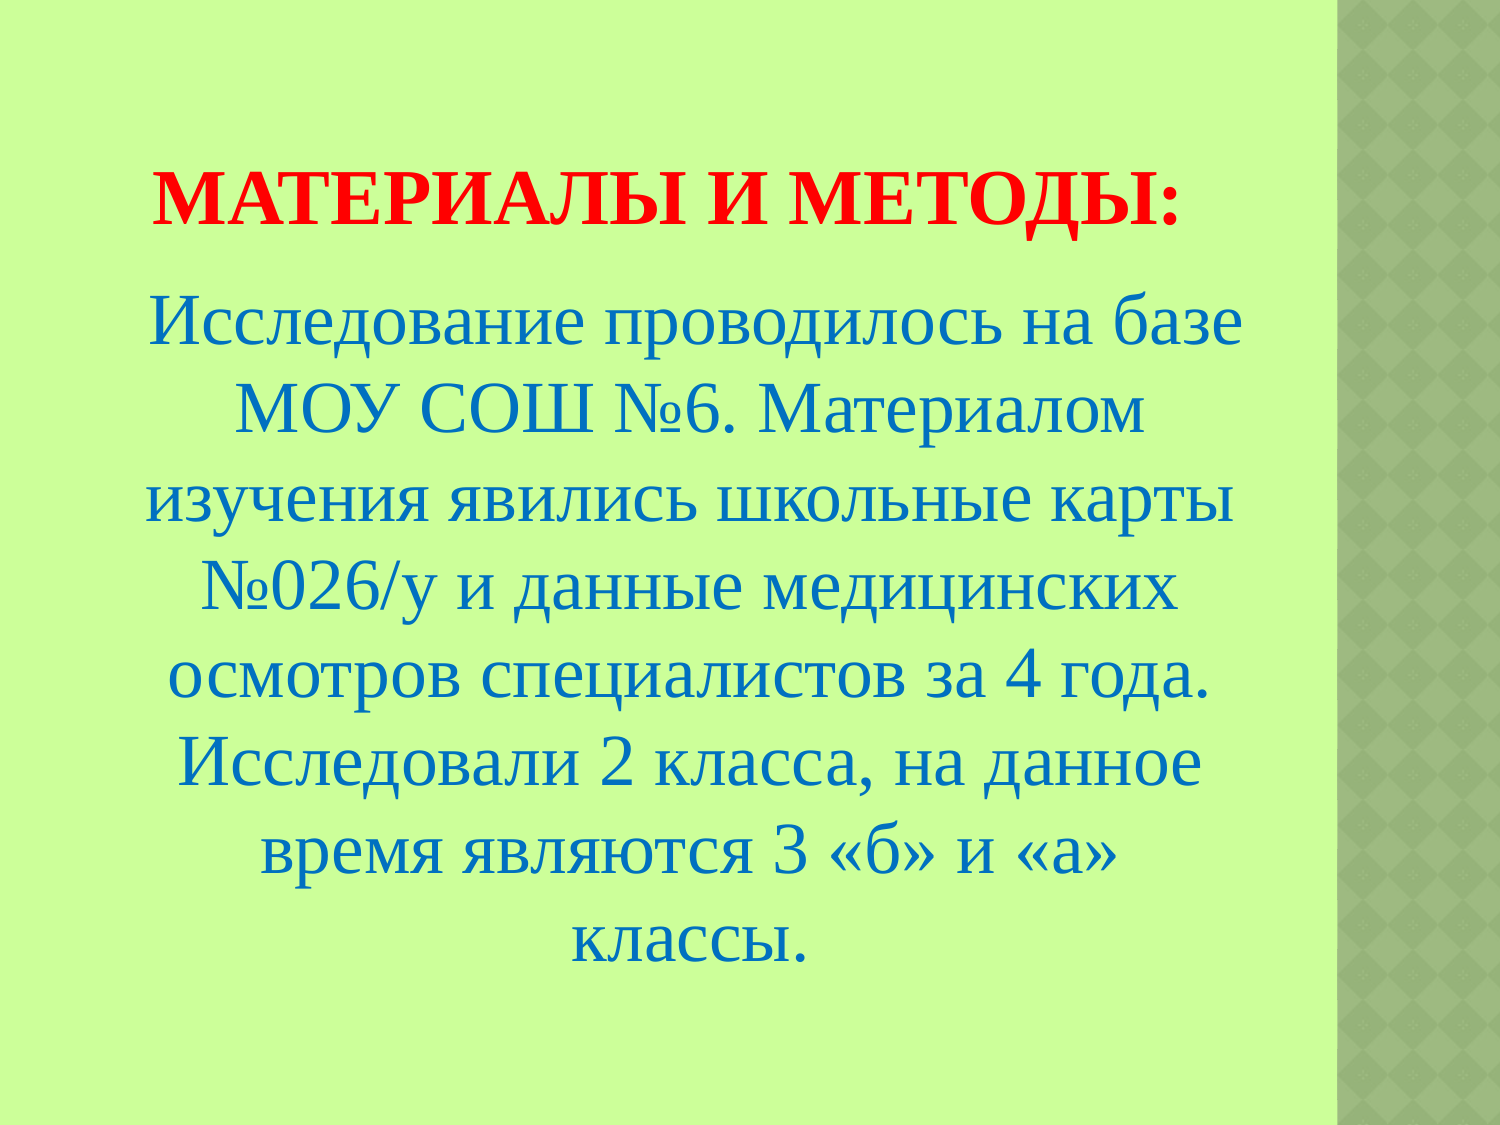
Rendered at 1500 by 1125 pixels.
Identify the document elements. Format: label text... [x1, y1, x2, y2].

list Исследование проводилось на базе МОУ СОШ №6. Материалом изучения явились школьные карты №026/у и данные медицинских осмотров специалистов за 4 года. Исследовали 2 класса, на данное время являются 3 «б» и «а» классы. [75, 264, 1263, 1059]
title Материалы и методы: [75, 52, 1263, 240]
